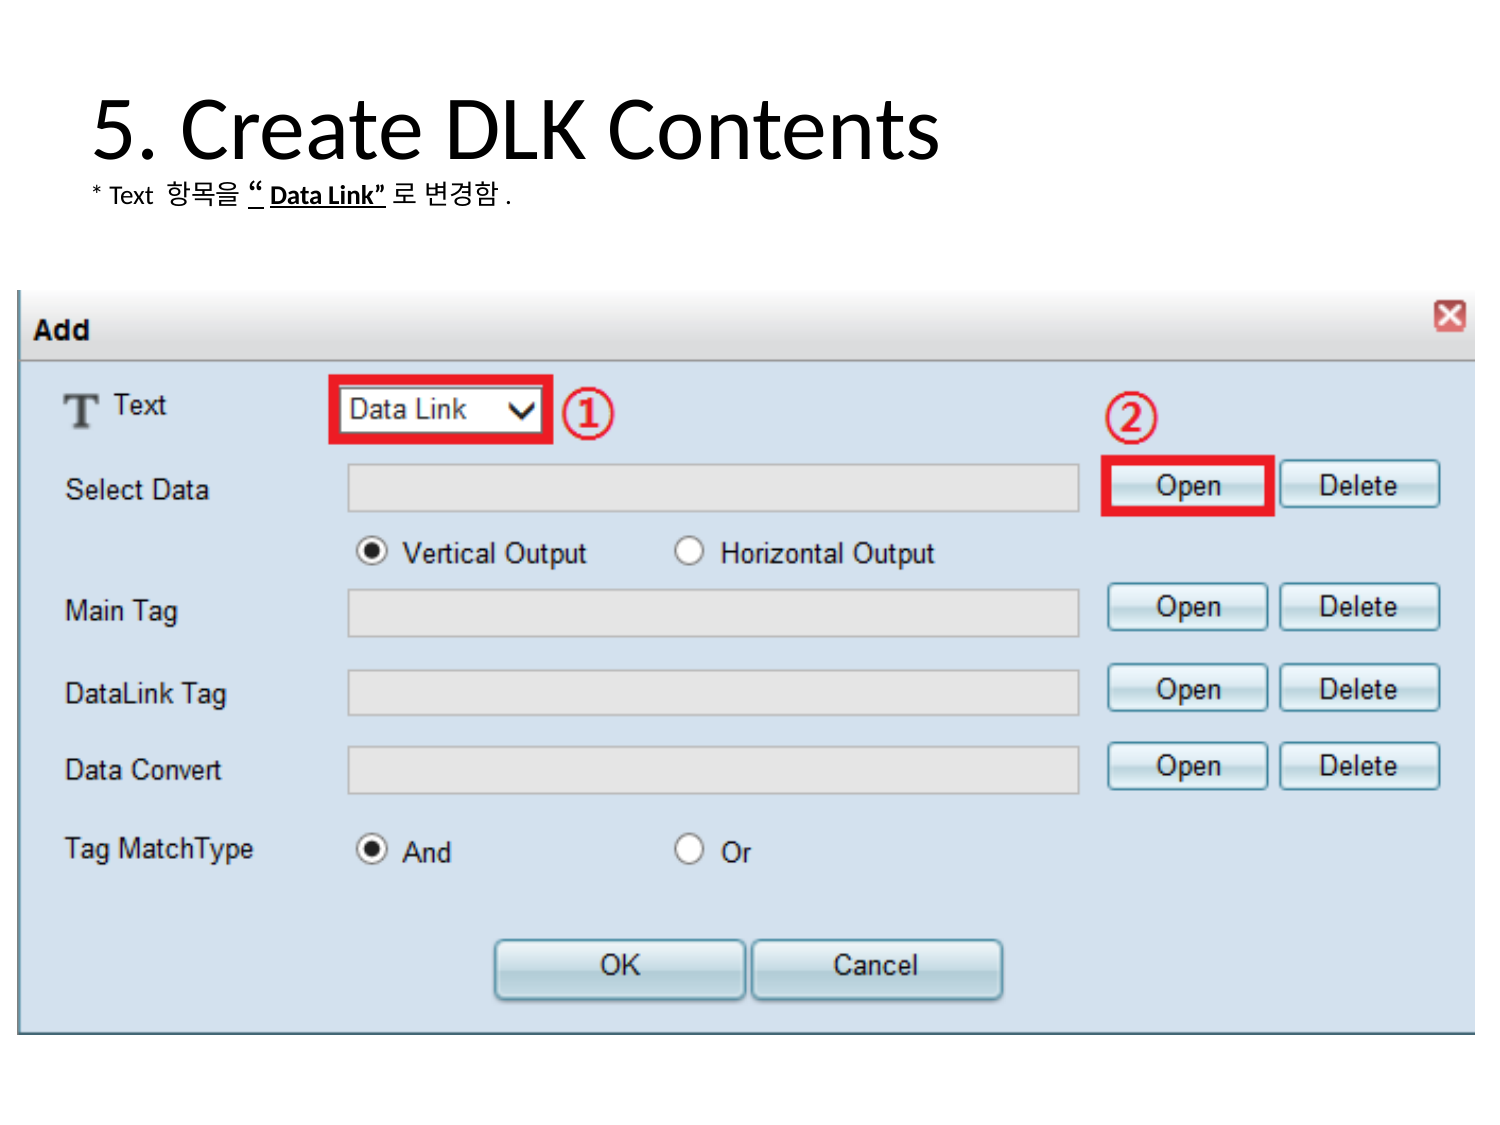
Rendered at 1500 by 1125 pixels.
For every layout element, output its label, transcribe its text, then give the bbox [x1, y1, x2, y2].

picture [17, 290, 1475, 1036]
title 5. Create DLK Contents * Text 항목을 “Data Link”로 변경함. [75, 45, 1425, 233]
